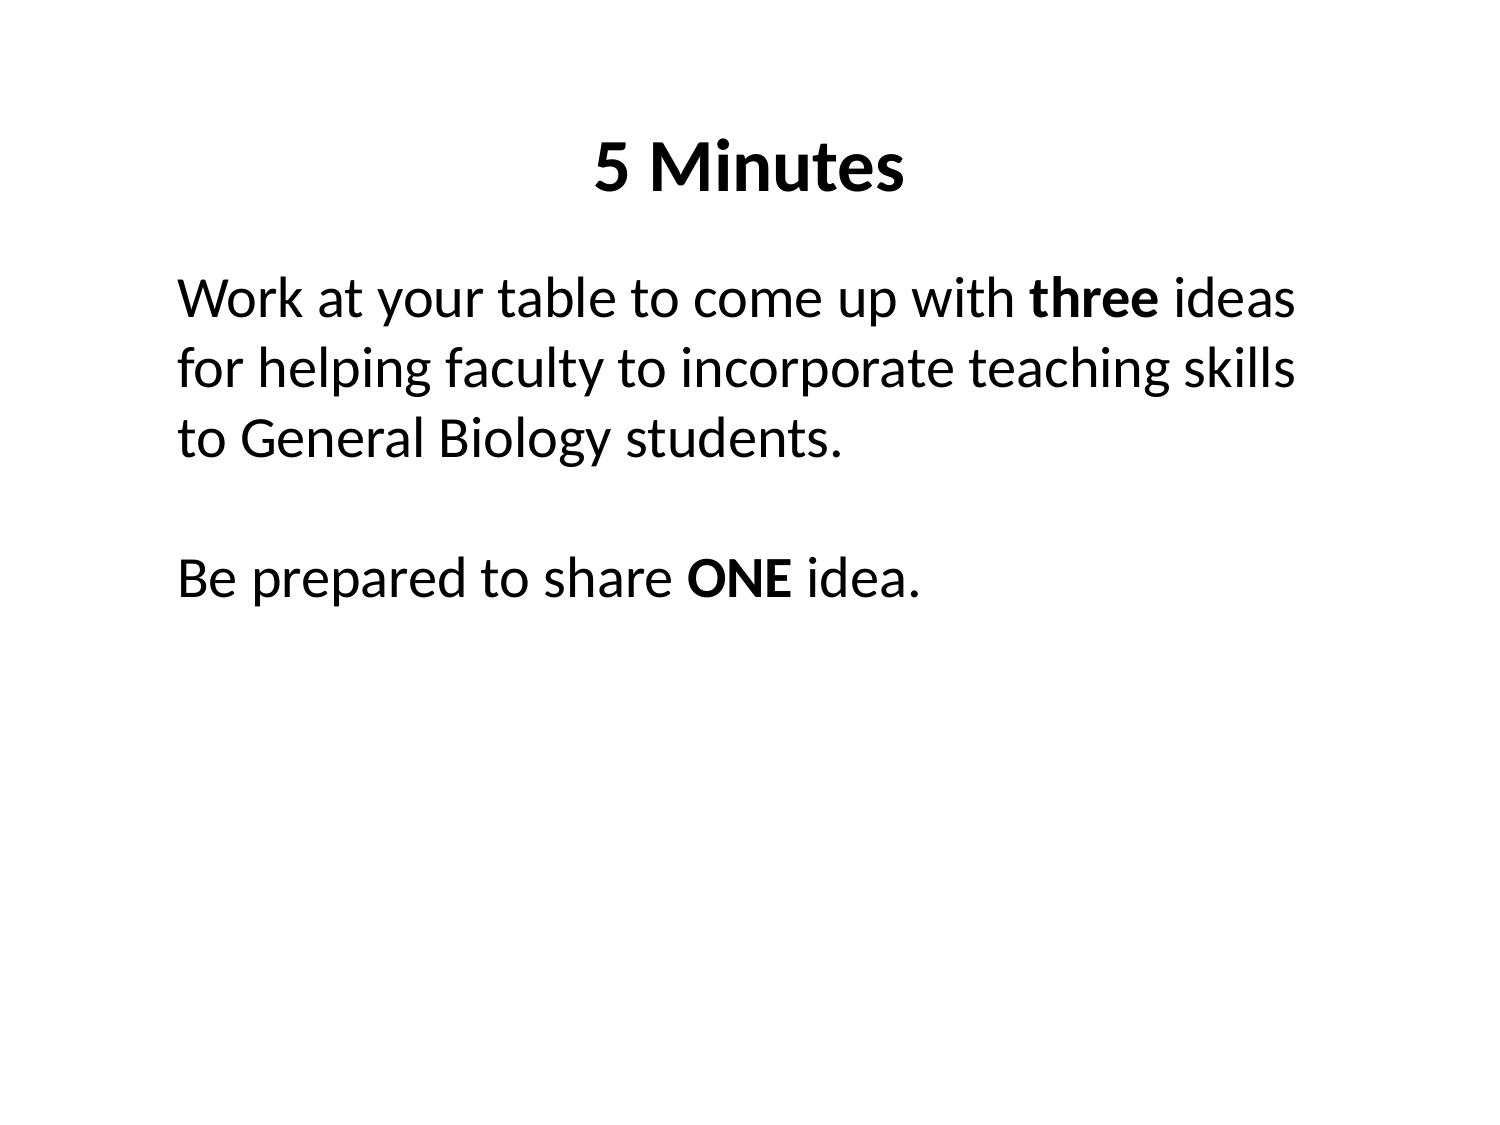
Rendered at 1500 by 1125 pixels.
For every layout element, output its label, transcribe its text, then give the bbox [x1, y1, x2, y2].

text_box Work at your table to come up with three ideas for helping faculty to incorporate teaching skills to General Biology students. Be prepared to share ONE idea. [162, 252, 1338, 617]
text_box 5 Minutes [578, 109, 921, 215]
